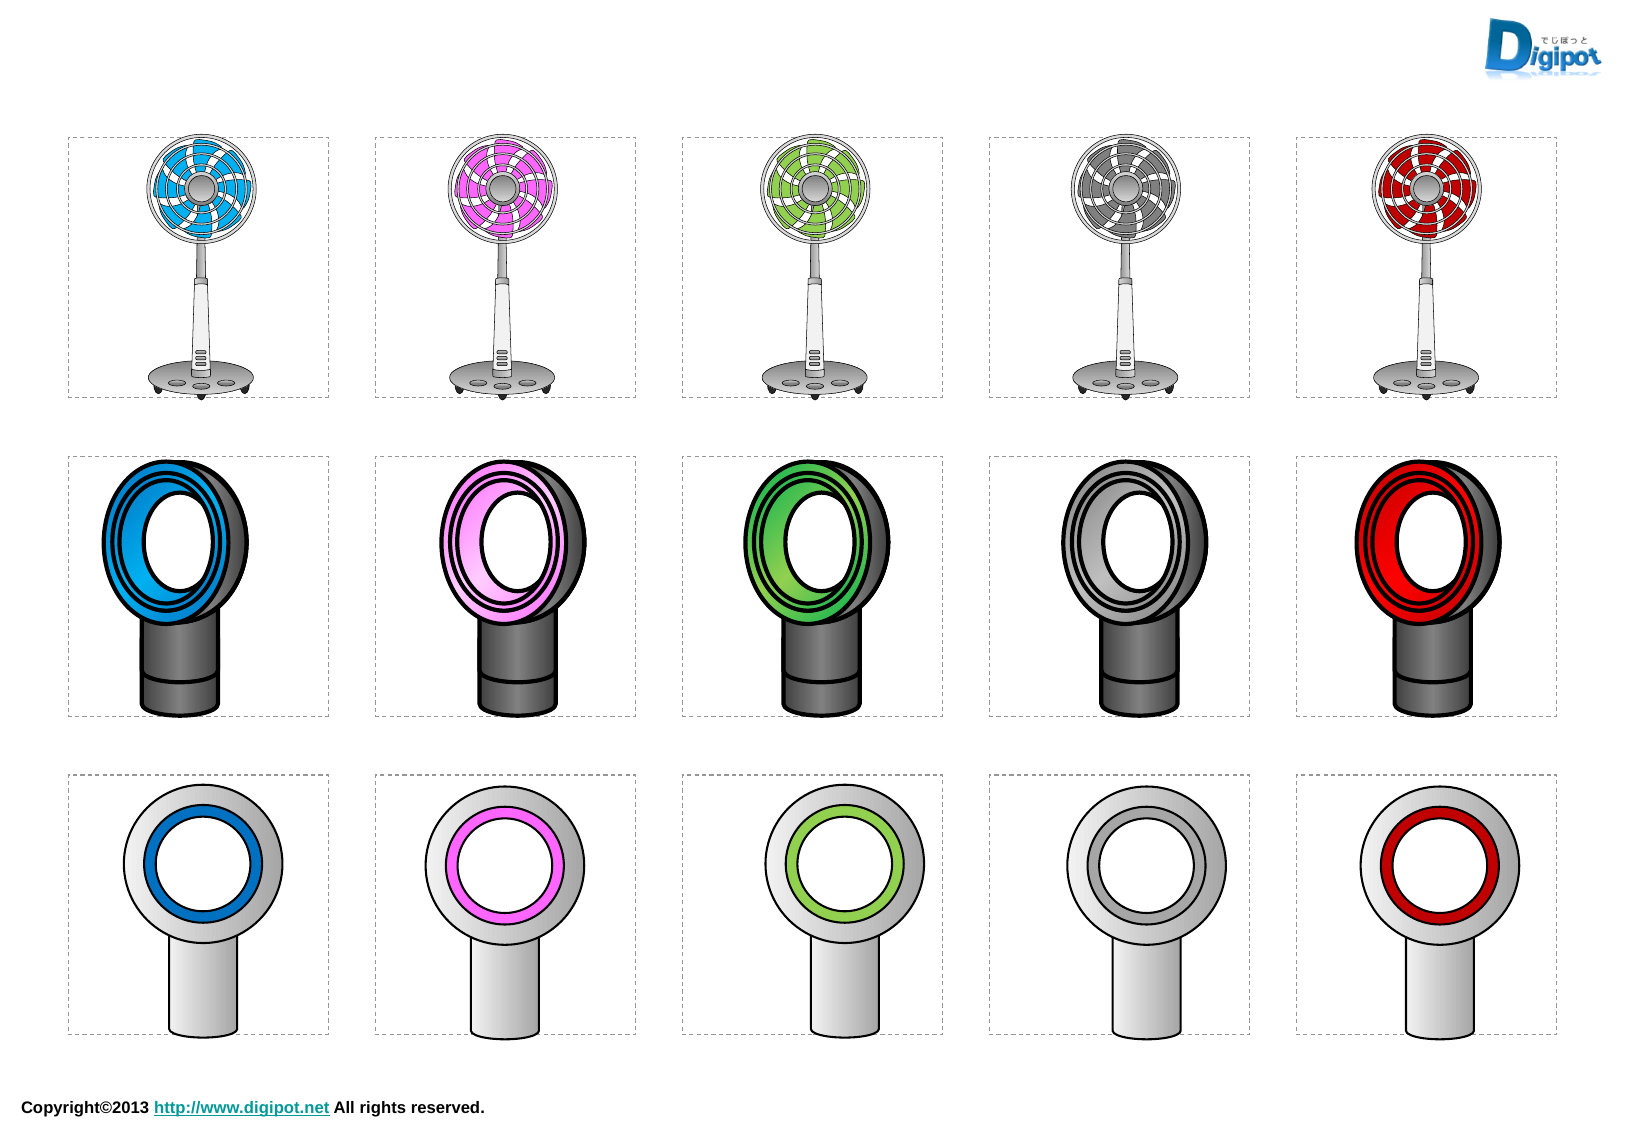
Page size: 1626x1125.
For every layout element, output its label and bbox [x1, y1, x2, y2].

text_box [1070, 133, 1181, 401]
text_box [1371, 133, 1482, 401]
text_box [447, 133, 558, 401]
text_box [1063, 461, 1207, 716]
text_box [1356, 461, 1500, 716]
text_box [146, 133, 257, 401]
text_box [441, 461, 585, 716]
text_box [760, 133, 871, 401]
picture [1485, 18, 1602, 82]
text_box [745, 461, 889, 716]
text_box [425, 786, 585, 1040]
text_box [765, 784, 925, 1038]
text_box [1067, 786, 1227, 1040]
text_box [1360, 786, 1520, 1040]
text_box [103, 461, 247, 716]
text_box [123, 784, 283, 1038]
